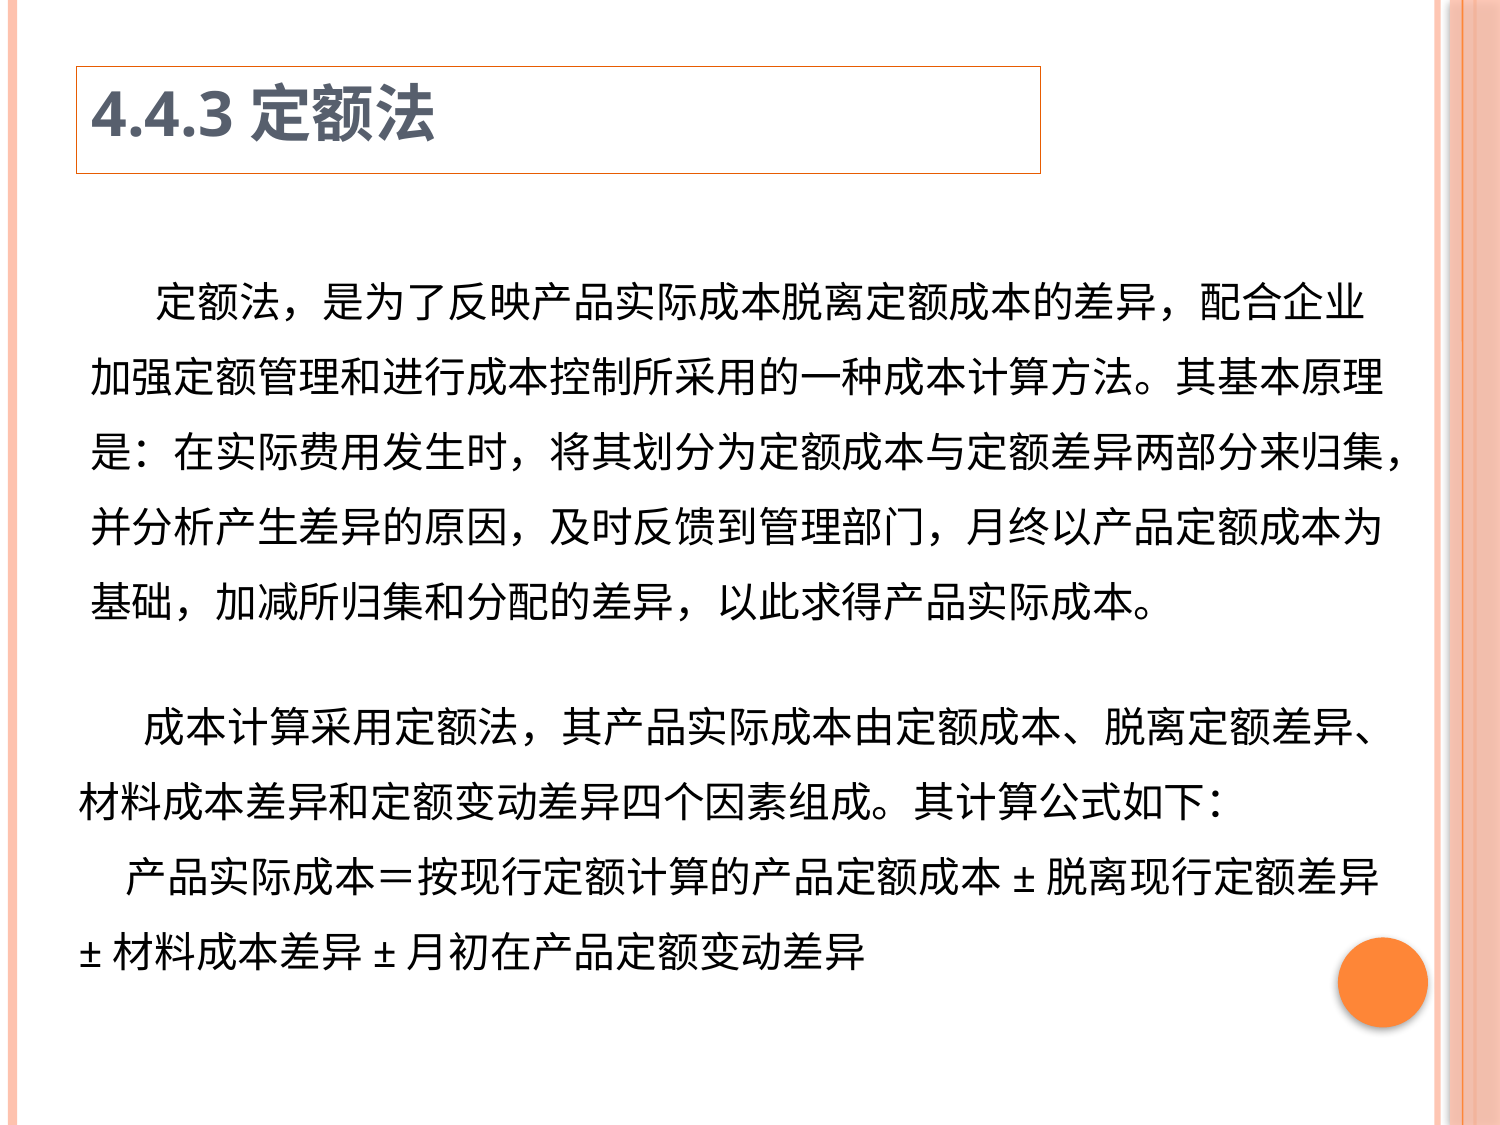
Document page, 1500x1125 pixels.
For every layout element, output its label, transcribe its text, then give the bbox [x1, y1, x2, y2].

text_box 定额法，是为了反映产品实际成本脱离定额成本的差异，配合企业加强定额管理和进行成本控制所采用的一种成本计算方法。其基本原理是：在实际费用发生时，将其划分为定额成本与定额差异两部分来归集，并分析产生差异的原因，及时反馈到管理部门，月终以产品定额成本为基础，加减所归集和分配的差异，以此求得产品实际成本。 [75, 243, 1423, 634]
text_box 成本计算采用定额法，其产品实际成本由定额成本、脱离定额差异、材料成本差异和定额变动差异四个因素组成。其计算公式如下： 产品实际成本＝按现行定额计算的产品定额成本±脱离现行定额差异±材料成本差异±月初在产品定额变动差异 [63, 668, 1411, 984]
text_box 4.4.3定额法 [76, 66, 1041, 174]
